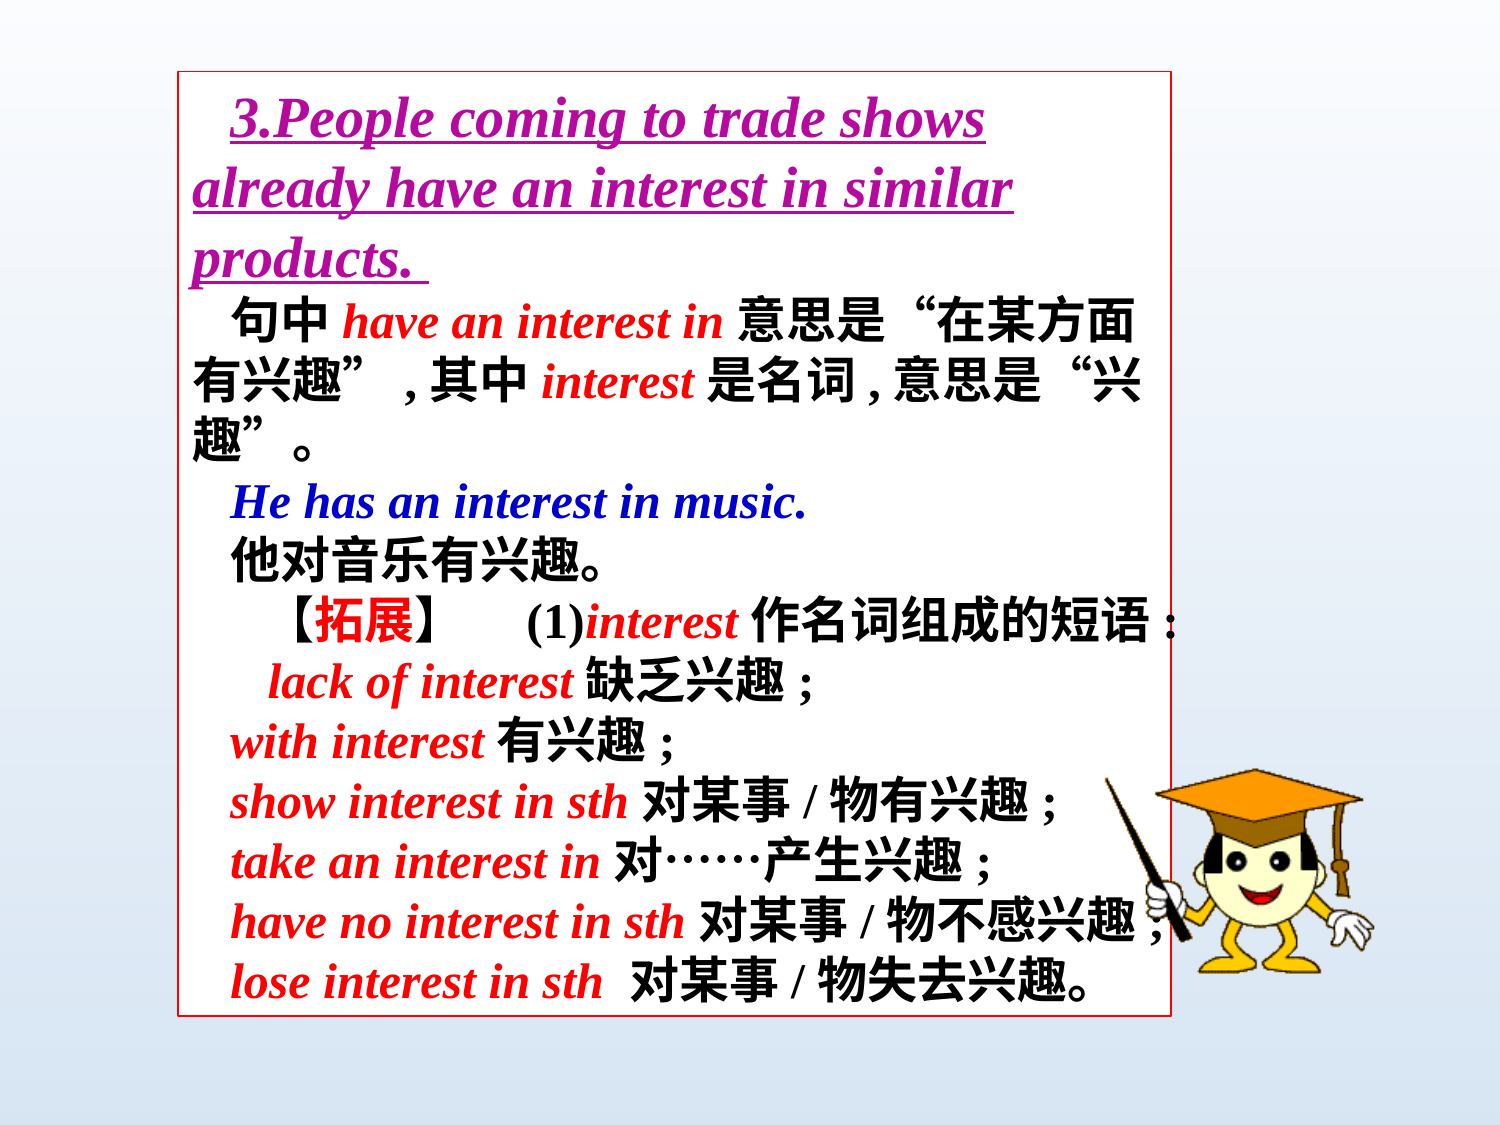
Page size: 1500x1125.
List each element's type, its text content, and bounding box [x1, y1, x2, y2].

text_box 3.People coming to trade shows already have an interest in similar products. 句中have an interest in意思是“在某方面有兴趣”,其中interest是名词,意思是“兴趣”。 He has an interest in music. 他对音乐有兴趣。 【拓展】 (1)interest作名词组成的短语: lack of interest缺乏兴趣; with interest有兴趣; show interest in sth对某事/物有兴趣; take an interest in对……产生兴趣; have no interest in sth对某事/物不感兴趣; lose interest in sth 对某事/物失去兴趣。 [177, 71, 1171, 1017]
picture [1084, 752, 1398, 988]
